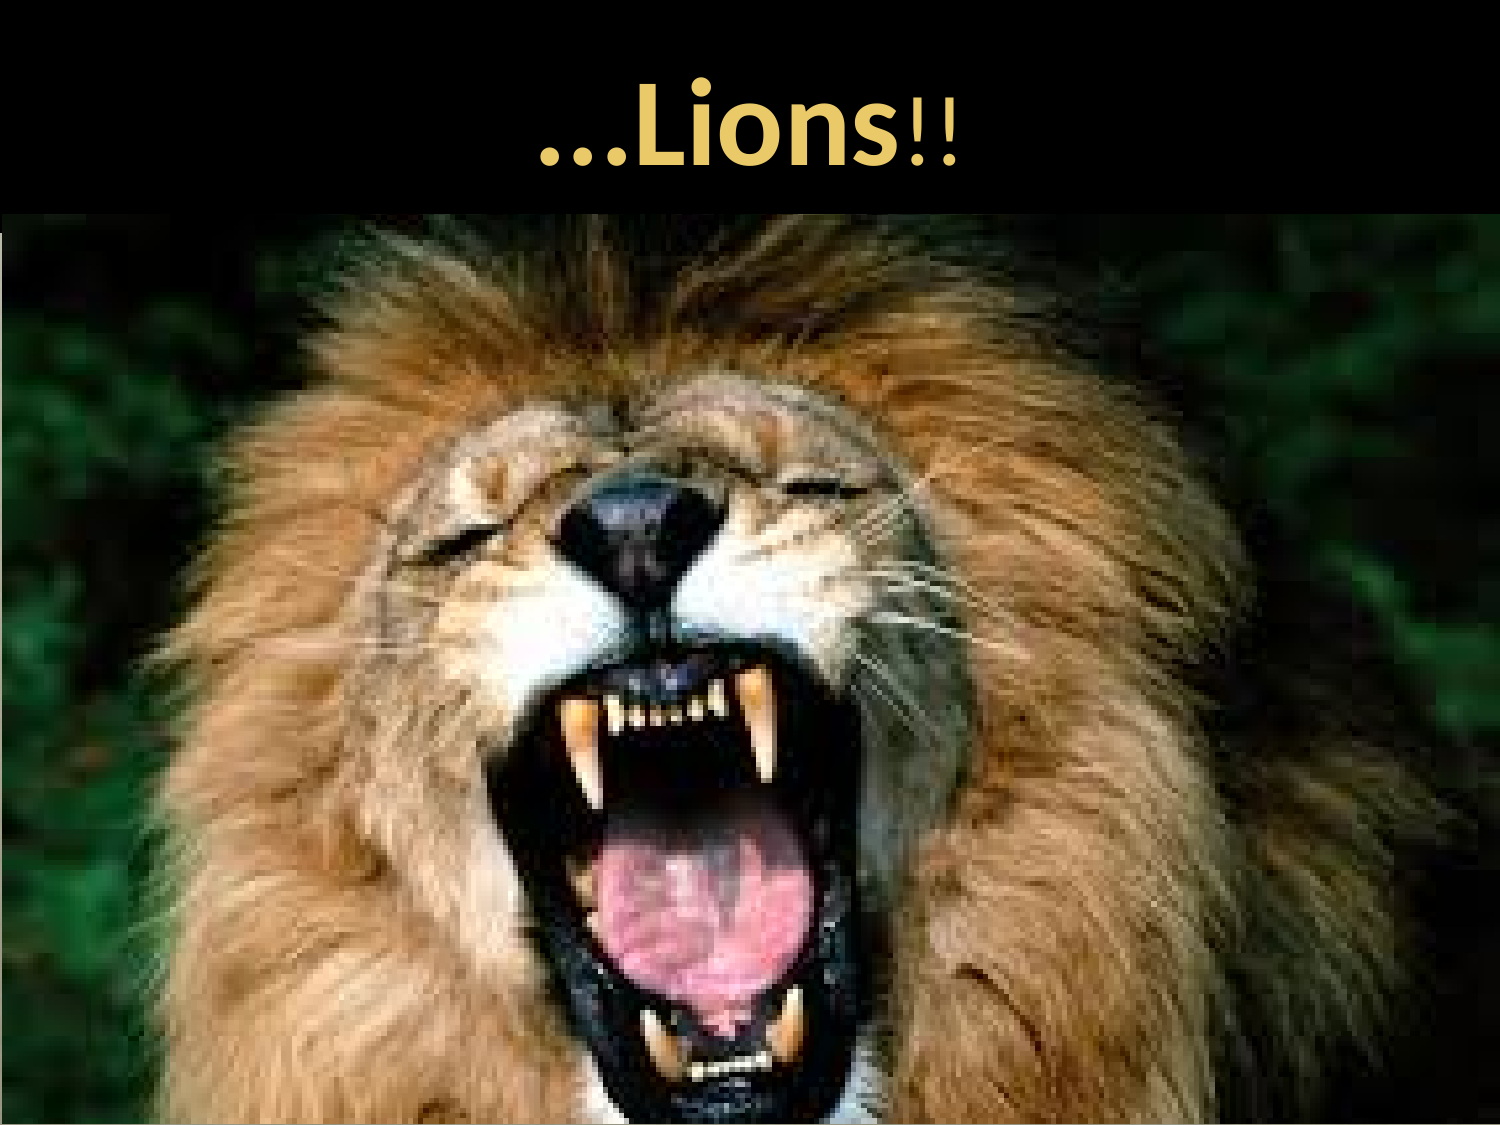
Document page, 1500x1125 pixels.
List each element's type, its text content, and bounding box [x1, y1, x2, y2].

title ...Lions!! [127, 10, 1372, 206]
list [0, 214, 1500, 1125]
